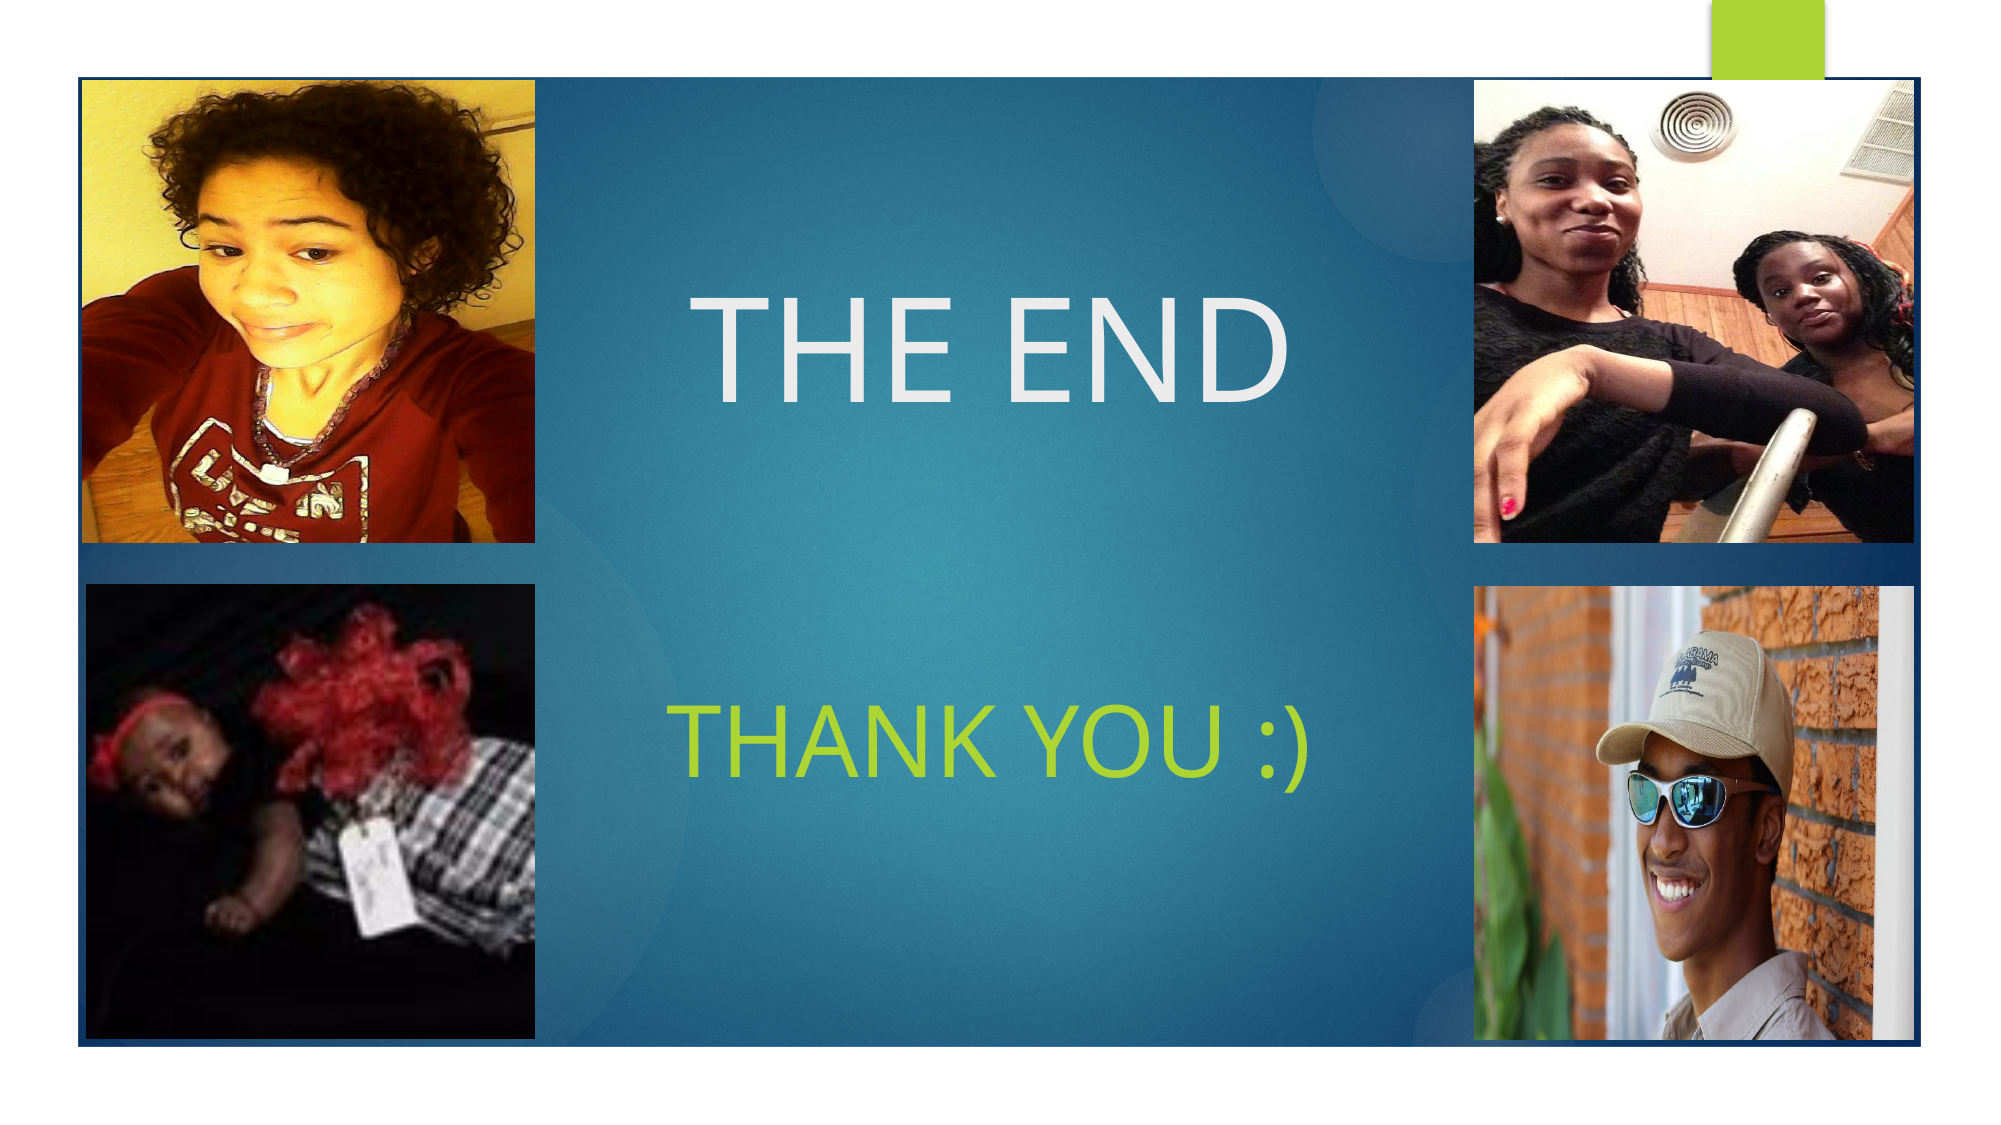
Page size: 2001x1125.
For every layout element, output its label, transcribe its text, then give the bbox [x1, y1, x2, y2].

picture [82, 79, 535, 543]
picture [1474, 79, 1914, 543]
title THE END [674, 236, 1335, 440]
picture [1474, 585, 1914, 1040]
picture [86, 584, 535, 1039]
subtitle Thank you :) [651, 670, 1405, 812]
